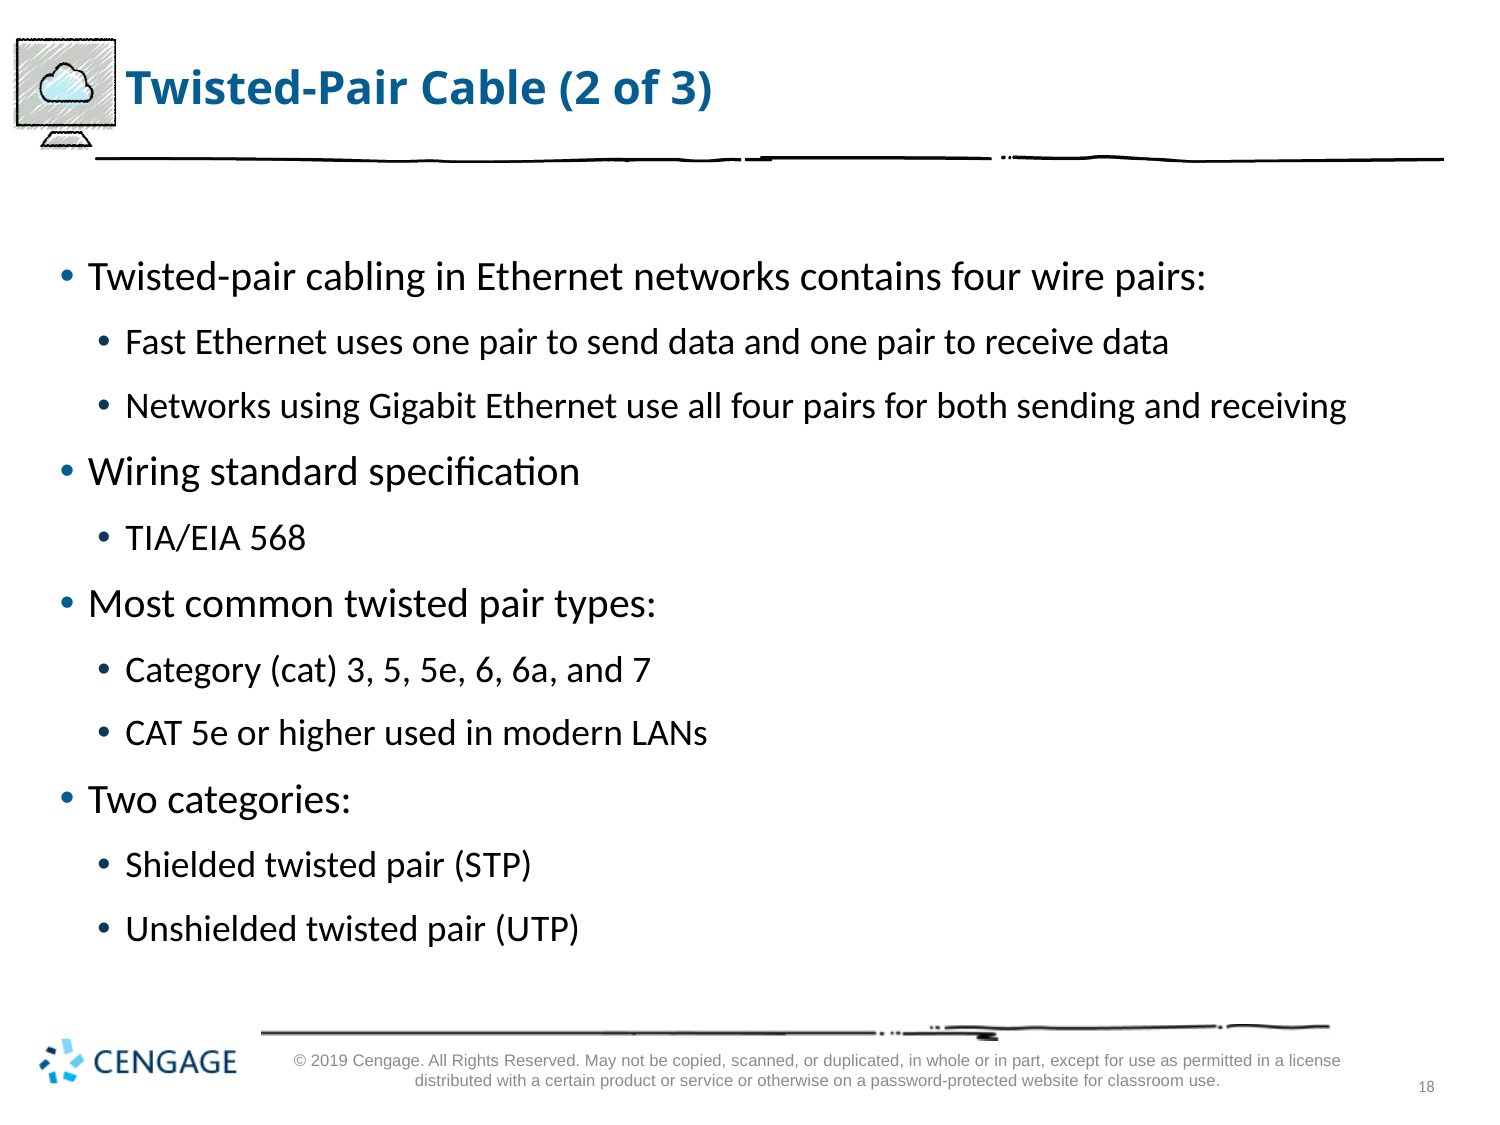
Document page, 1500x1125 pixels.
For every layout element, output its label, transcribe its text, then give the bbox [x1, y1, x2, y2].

picture [95, 155, 1444, 163]
picture [13, 36, 117, 151]
list Twisted-pair cabling in Ethernet networks contains four wire pairs: Fast Ethernet uses one pair to send data and one pair to receive data Networks using Gigabit Ethernet use all four pairs for both sending and receiving Wiring standard specification T I A/E I A 568 Most common twisted pair types: Category (cat) 3, 5, 5e, 6, 6a, and 7 CAT 5e or higher used in modern LANs Two categories: Shielded twisted pair (S T P) Unshielded twisted pair (U T P) [59, 252, 1441, 957]
picture [19, 1025, 249, 1096]
title Twisted-Pair Cable (2 of 3) [125, 66, 1442, 116]
picture [261, 1024, 1331, 1041]
footer © 2019 Cengage. All Rights Reserved. May not be copied, scanned, or duplicated, in whole or in part, except for use as permitted in a license distributed with a certain product or service or otherwise on a password-protected website for classroom use. [262, 1050, 1375, 1091]
